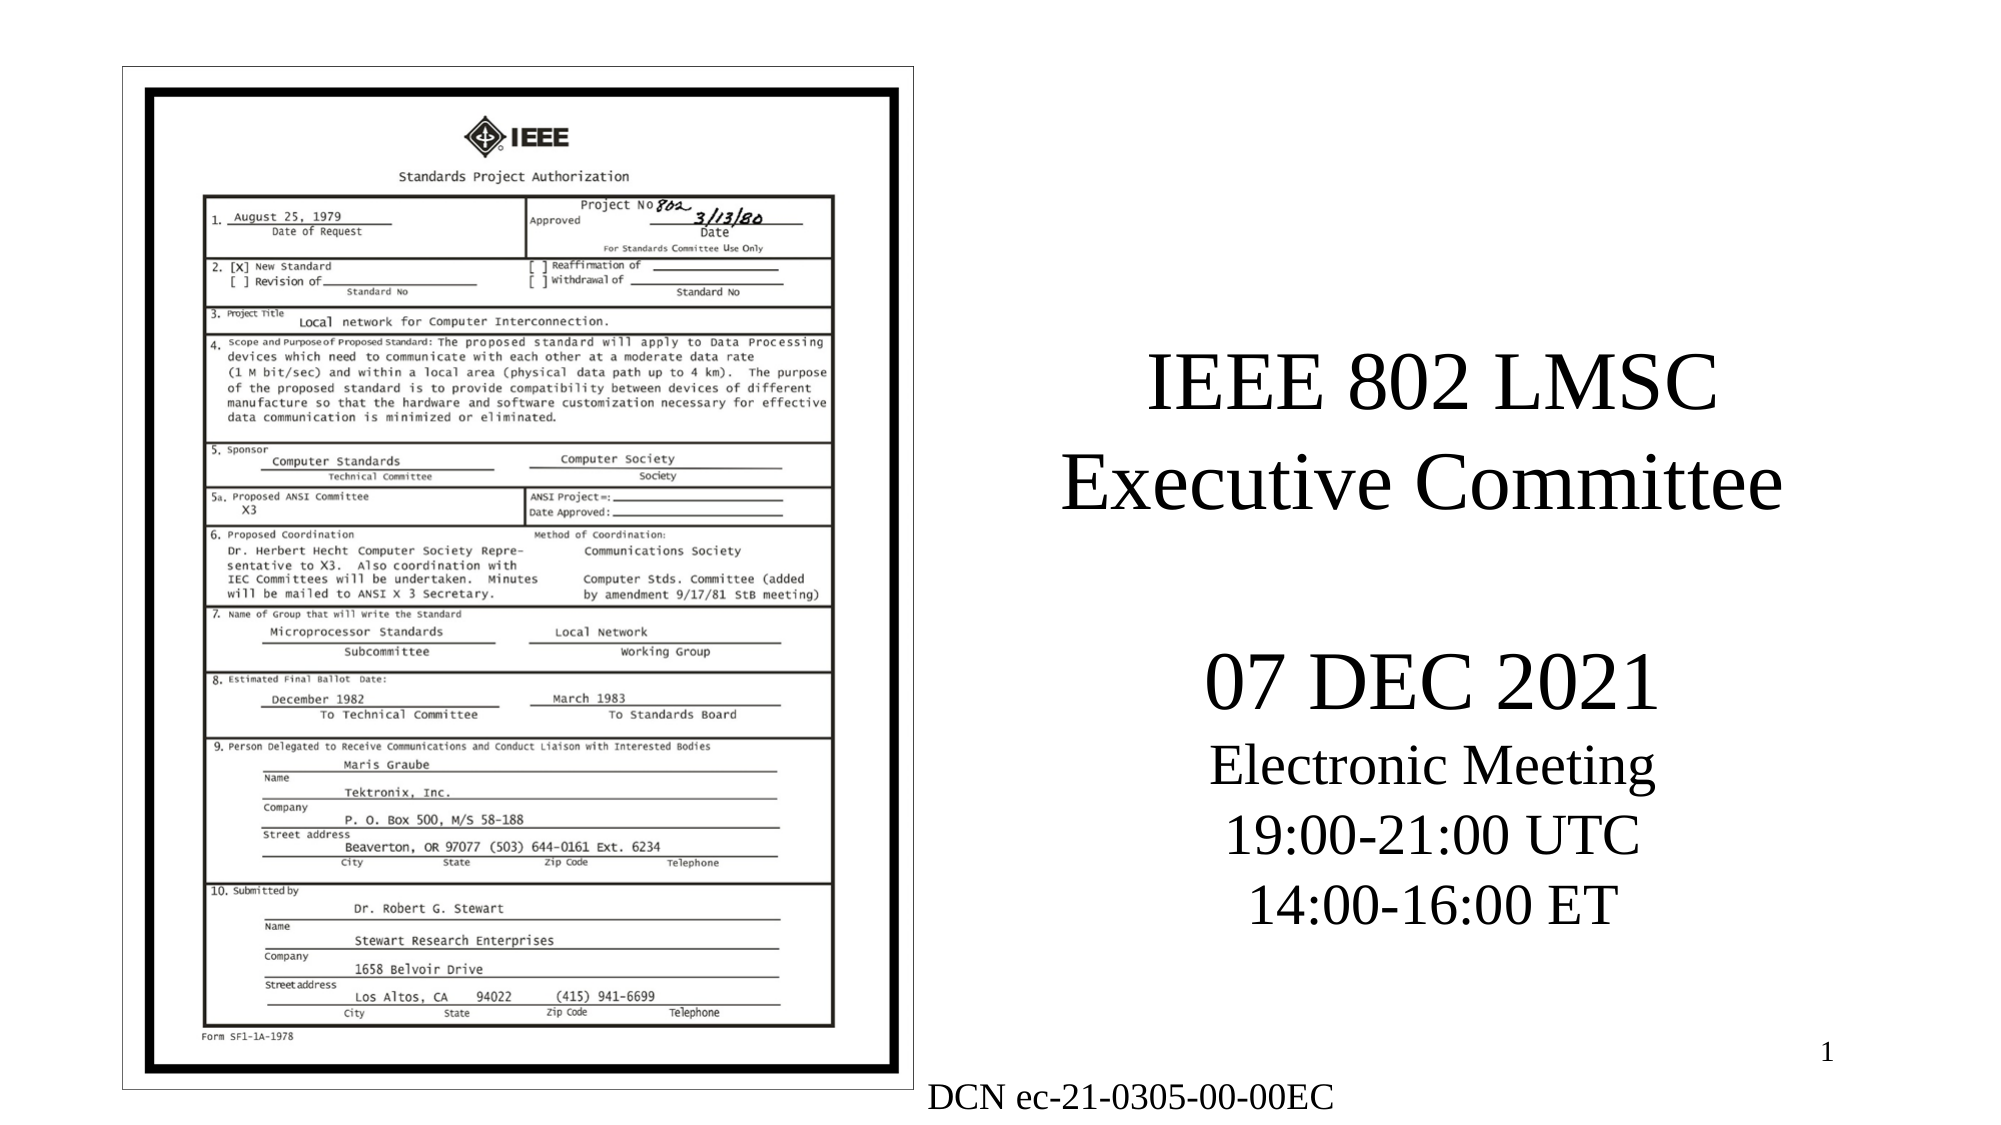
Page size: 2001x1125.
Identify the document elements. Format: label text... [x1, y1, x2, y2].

text_box DCN ec-21-0305-00-00EC [912, 1064, 1780, 1125]
picture [122, 66, 914, 1091]
title IEEE 802 LMSC Executive Committee 07 DEC 2021 Electronic Meeting 19:00-21:00 UTC 14:00-16:00 ET [999, 637, 1867, 826]
slide_number 1 [1433, 1024, 1851, 1101]
